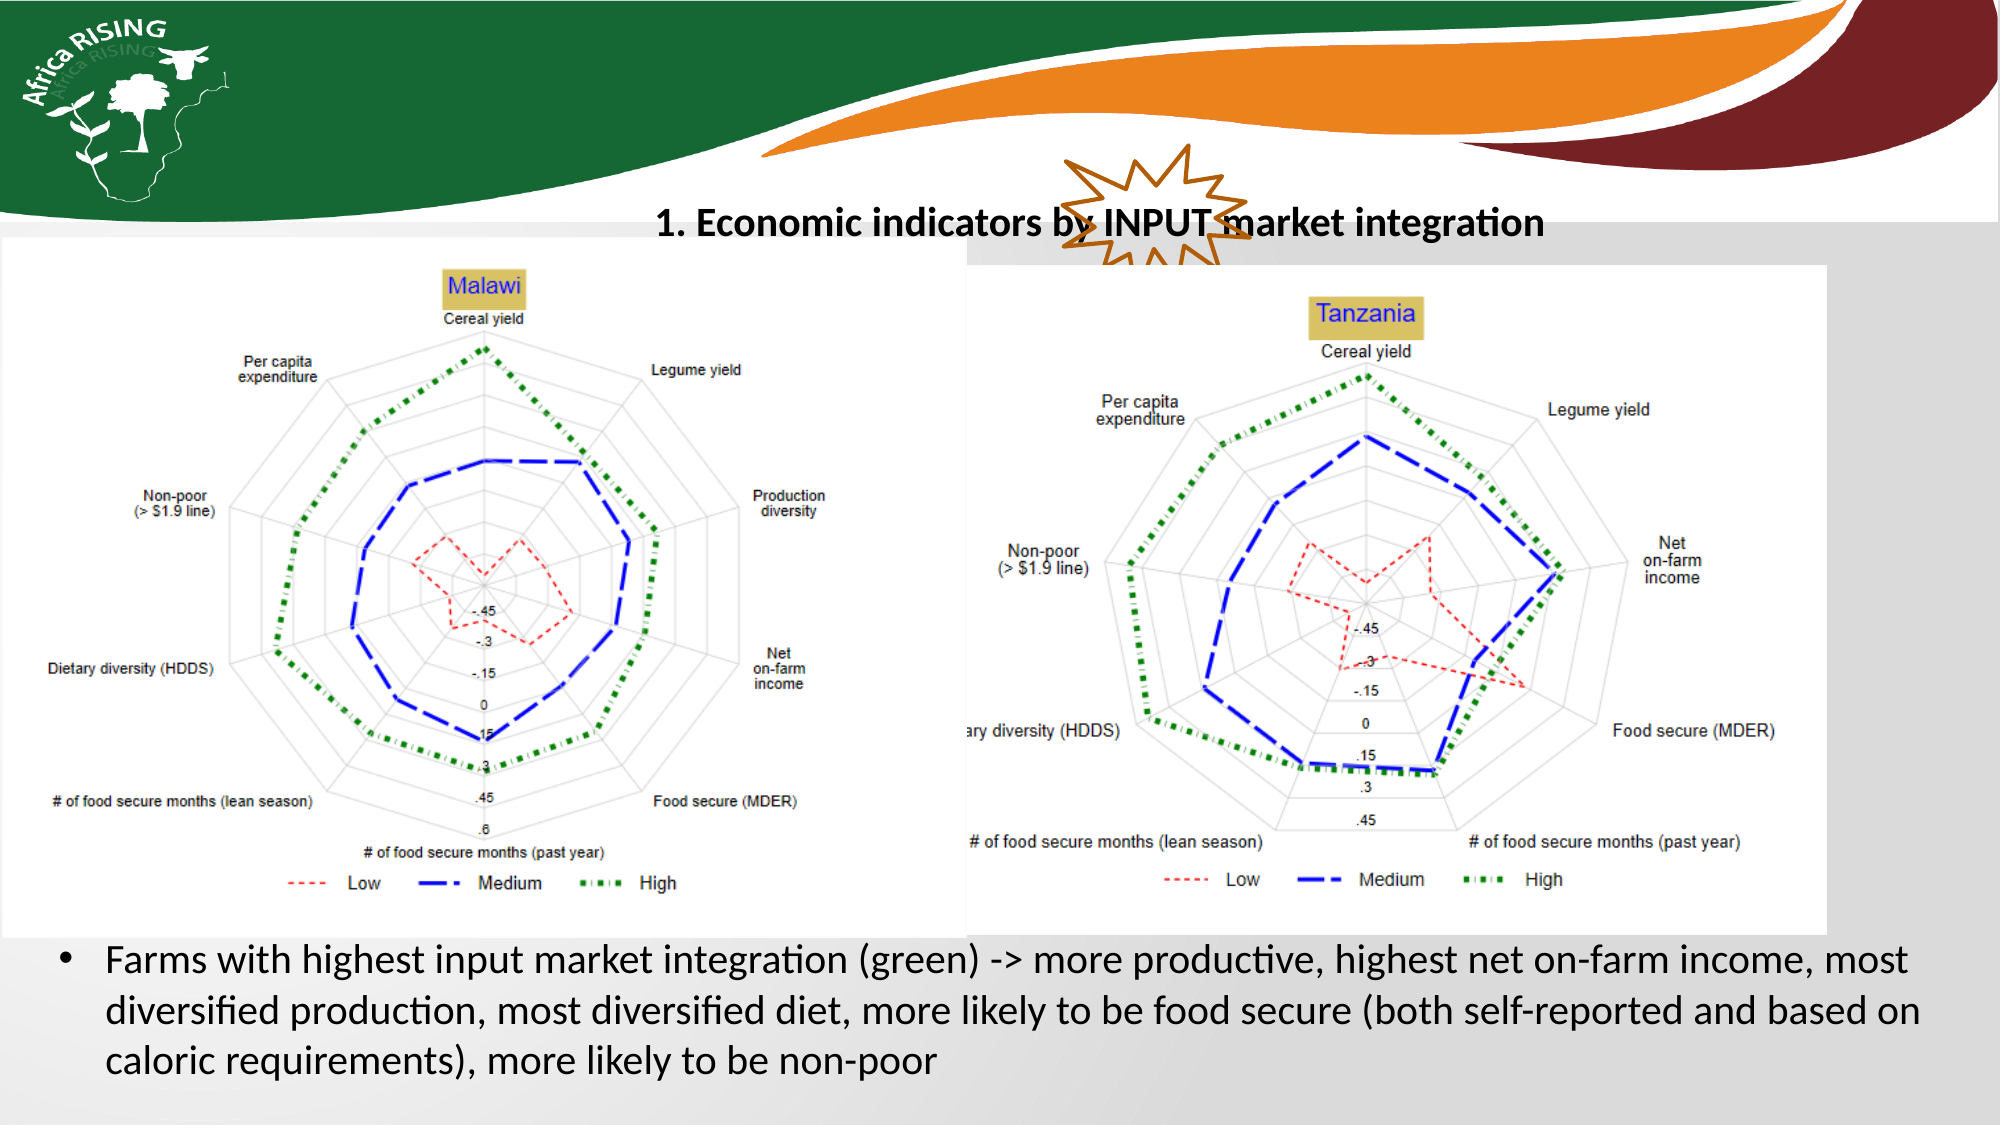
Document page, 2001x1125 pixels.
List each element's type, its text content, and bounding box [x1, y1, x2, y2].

text_box Farms with highest input market integration (green) -> more productive, highest net on-farm income, most diversified production, most diversified diet, more likely to be food secure (both self-reported and based on caloric requirements), more likely to be non-poor [43, 924, 1957, 1090]
text_box 1. Economic indicators by INPUT market integration [375, 187, 1108, 253]
text_box [1060, 143, 1252, 258]
text_box 1. Economic indicators by INPUT market integration [1213, 187, 1825, 253]
picture [0, 0, 1998, 222]
picture [2, 237, 1828, 938]
